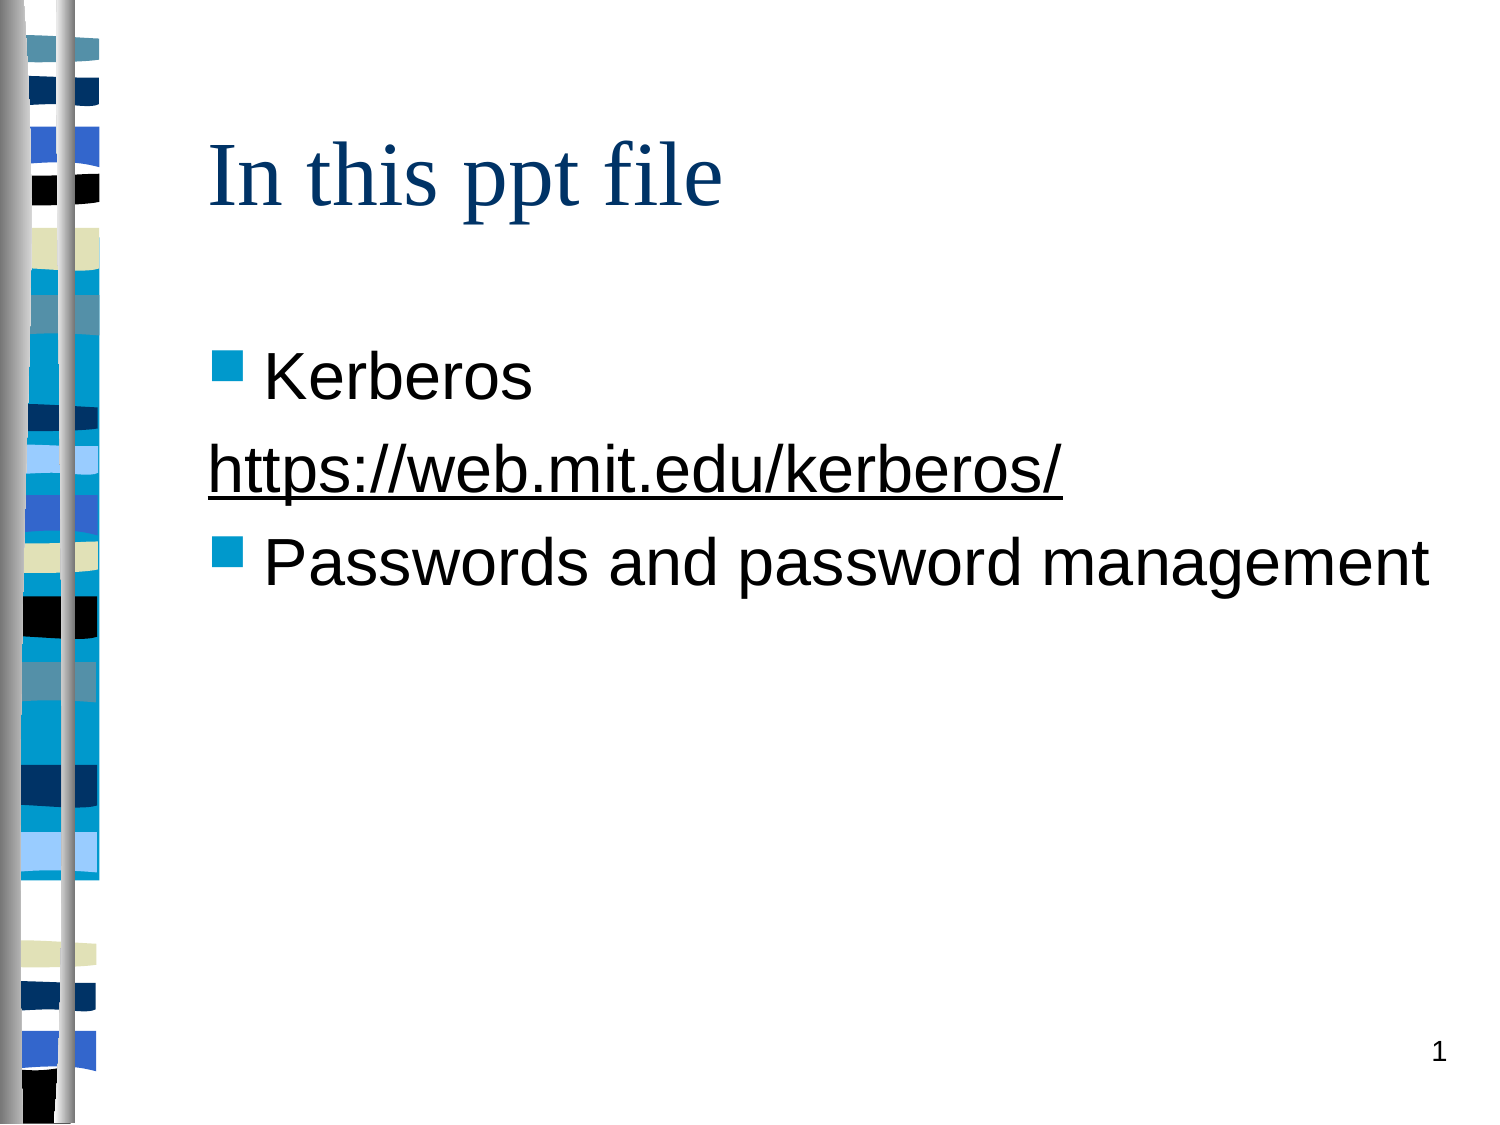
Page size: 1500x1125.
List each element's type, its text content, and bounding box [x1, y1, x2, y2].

slide_number 1 [1149, 1024, 1463, 1101]
list Kerberos https://web.mit.edu/kerberos/ Passwords and password management [192, 324, 1468, 1000]
title In this ppt file [192, 75, 1468, 263]
